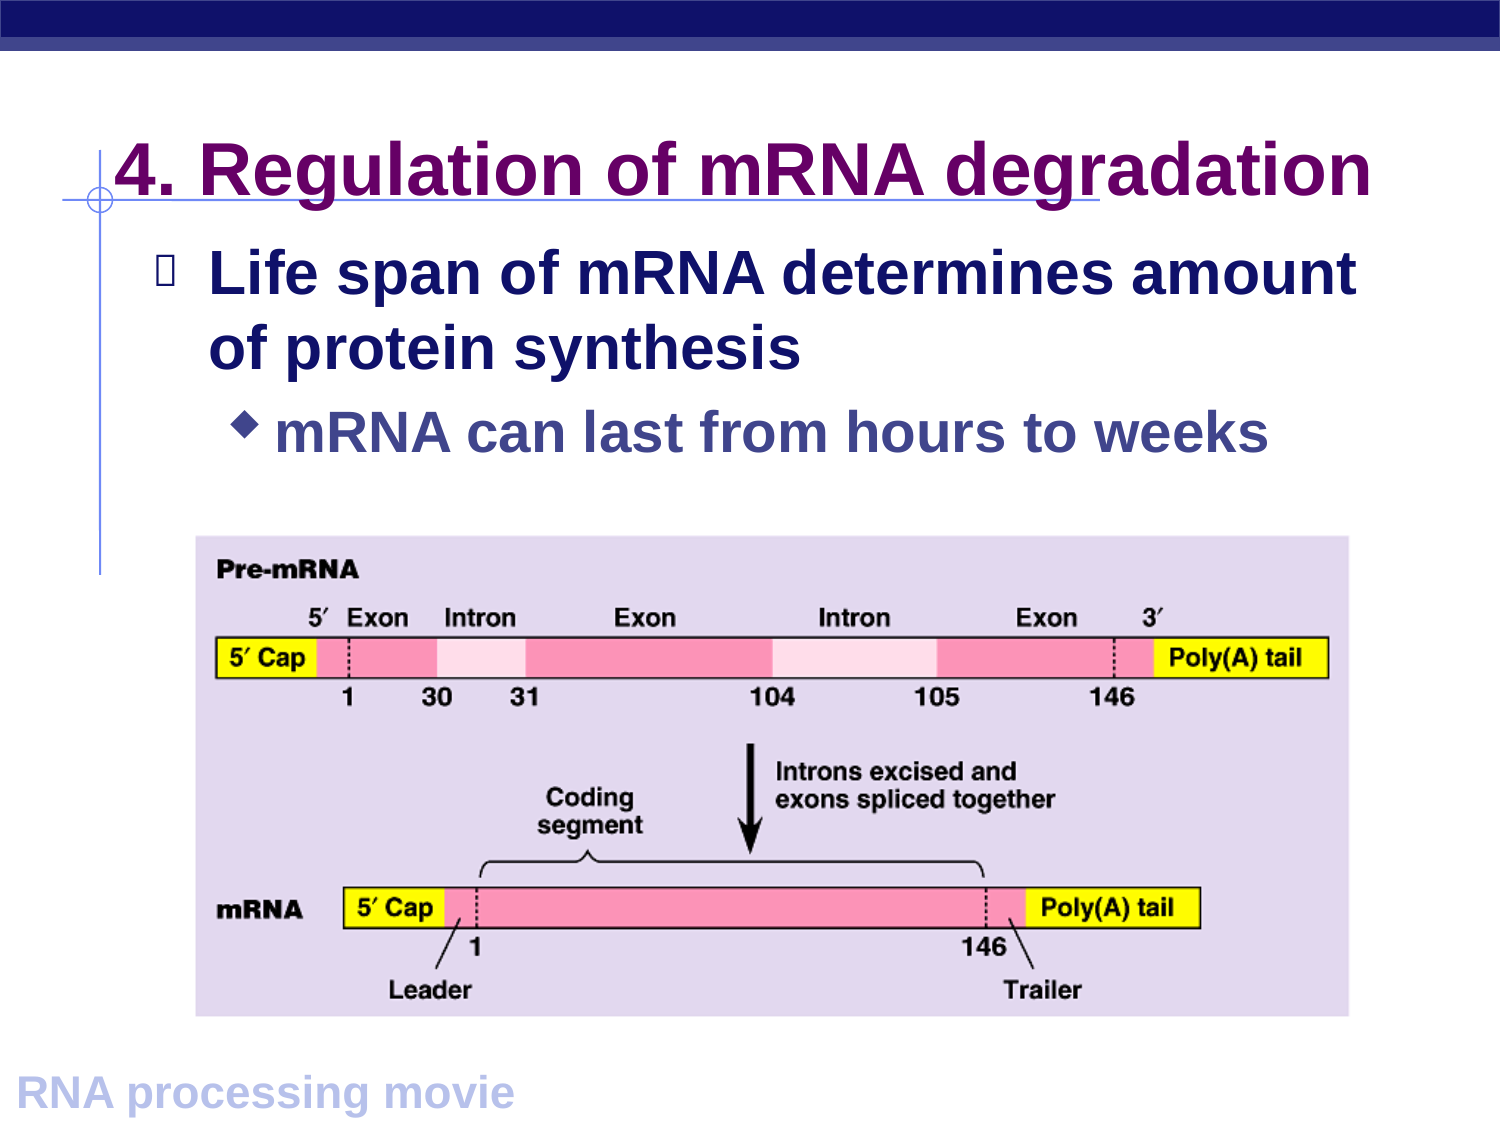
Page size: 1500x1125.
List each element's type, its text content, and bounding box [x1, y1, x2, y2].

picture [187, 524, 1362, 1020]
list Life span of mRNA determines amount of protein synthesis mRNA can last from hours to weeks [137, 224, 1413, 520]
title 4. Regulation of mRNA degradation [99, 112, 1500, 238]
text_box RNA processing movie [1, 1055, 531, 1125]
